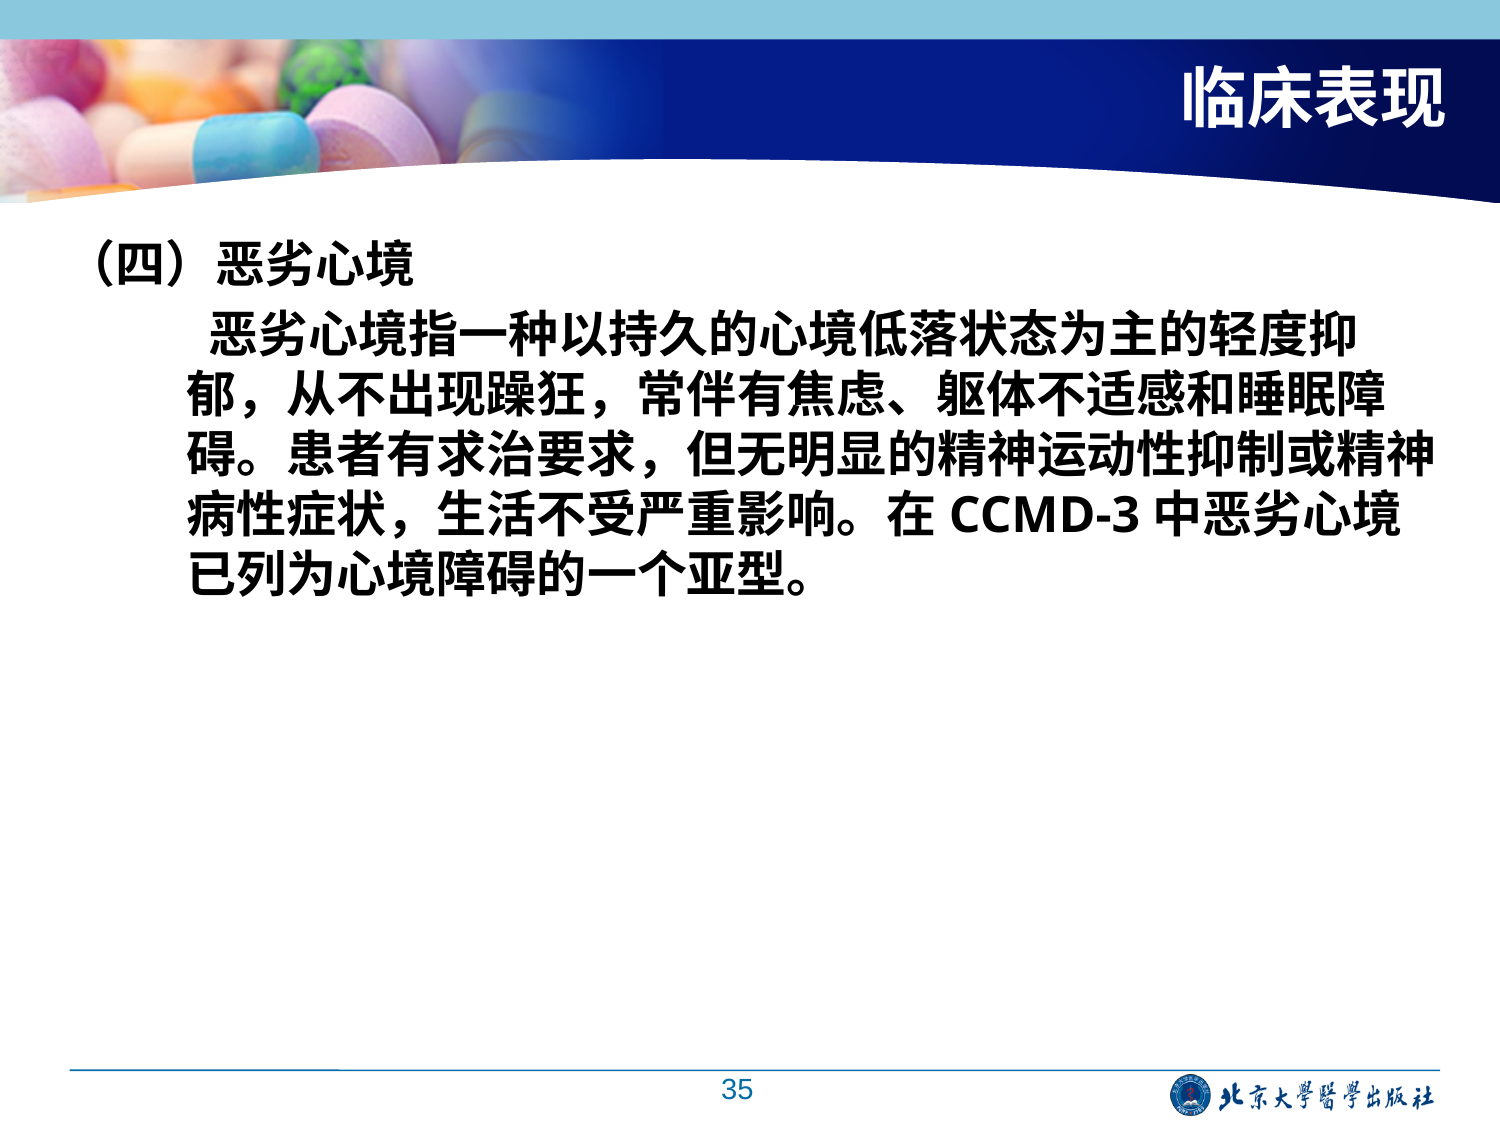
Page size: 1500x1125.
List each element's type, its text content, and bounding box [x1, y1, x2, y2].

slide_number 35 [562, 1062, 913, 1114]
picture [1170, 1074, 1436, 1118]
list （四）恶劣心境 恶劣心境指一种以持久的心境低落状态为主的轻度抑郁，从不出现躁狂，常伴有焦虑、躯体不适感和睡眠障碍。患者有求治要求，但无明显的精神运动性抑制或精神病性症状，生活不受严重影响。在CCMD-3中恶劣心境已列为心境障碍的一个亚型。 [49, 224, 1463, 1026]
title 临床表现 [137, 49, 1463, 143]
picture [0, 40, 1500, 203]
